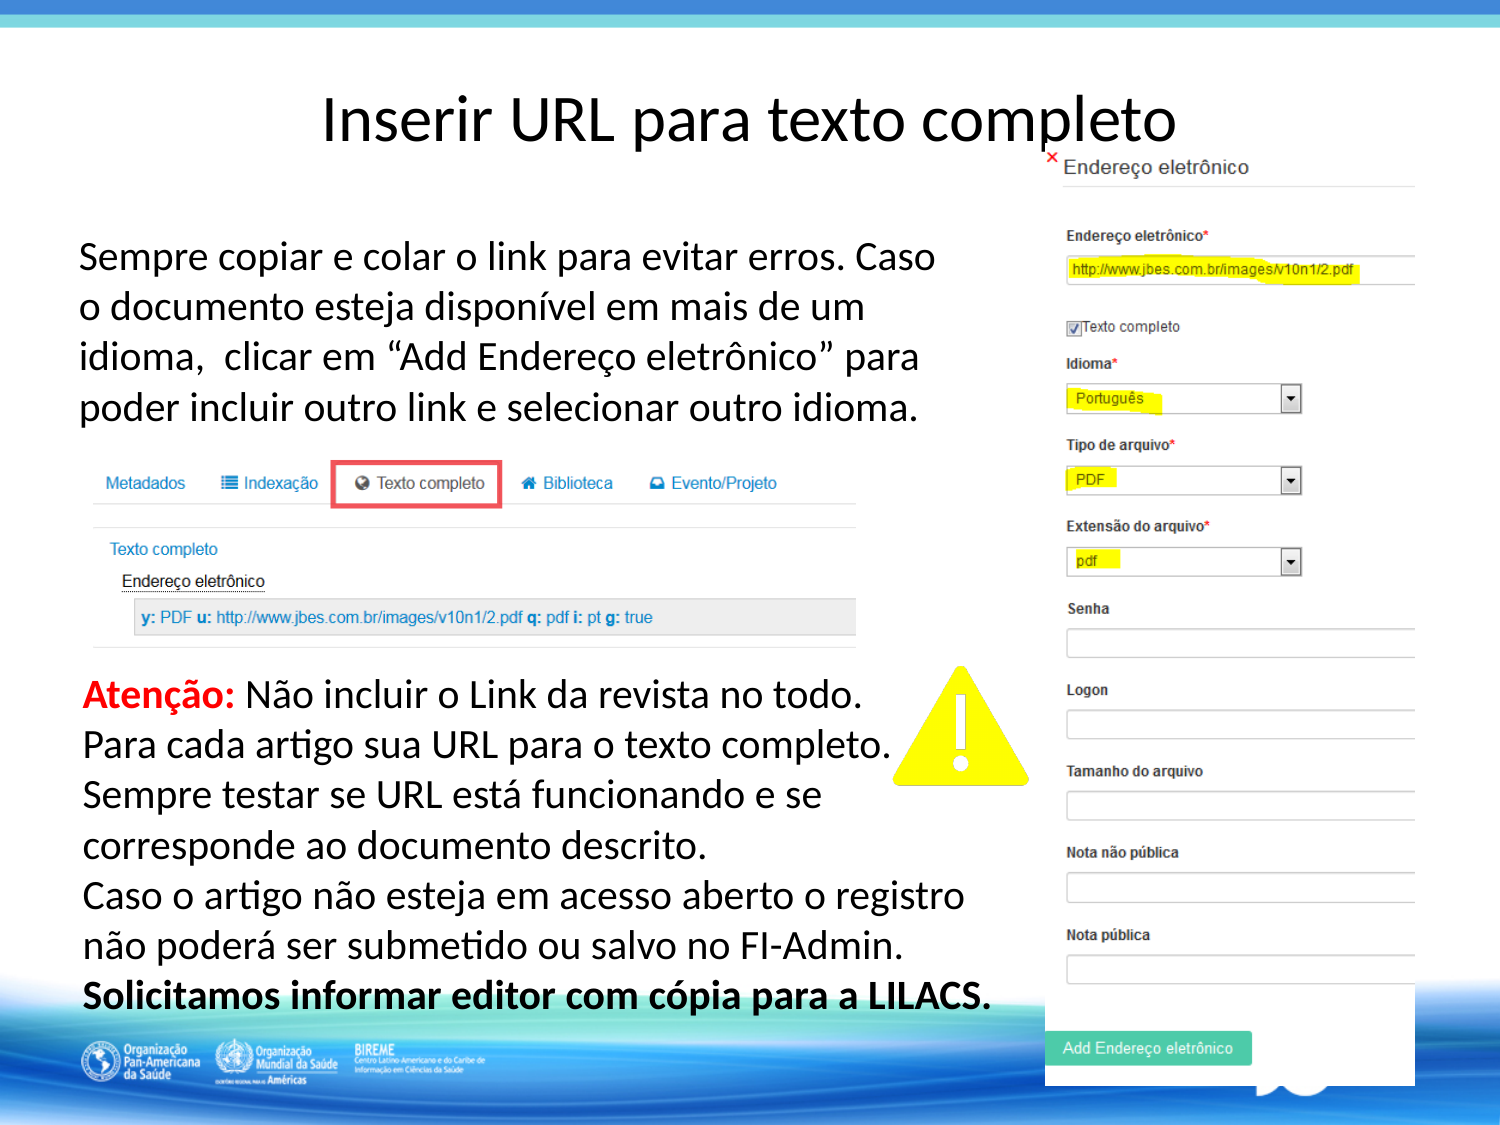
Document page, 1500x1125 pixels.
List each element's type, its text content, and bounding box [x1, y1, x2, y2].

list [1044, 143, 1415, 1087]
text_box Atenção: Não incluir o Link da revista no todo. Para cada artigo sua URL para o texto completo. Sempre testar se URL está funcionando e se corresponde ao documento descrito. Caso o artigo não esteja em acesso aberto o registro não poderá ser submetido ou salvo no FI-Admin. Solicitamos informar editor com cópia para a LILACS. [67, 659, 1025, 1075]
text_box Sempre copiar e colar o link para evitar erros. Caso o documento esteja disponível em mais de um idioma, clicar em “Add Endereço eletrônico” para poder incluir outro link e selecionar outro idioma. [64, 221, 980, 437]
title Inserir URL para texto completo [75, 45, 1425, 186]
picture [0, 0, 1500, 1125]
slide_number 27 [1074, 1042, 1425, 1103]
